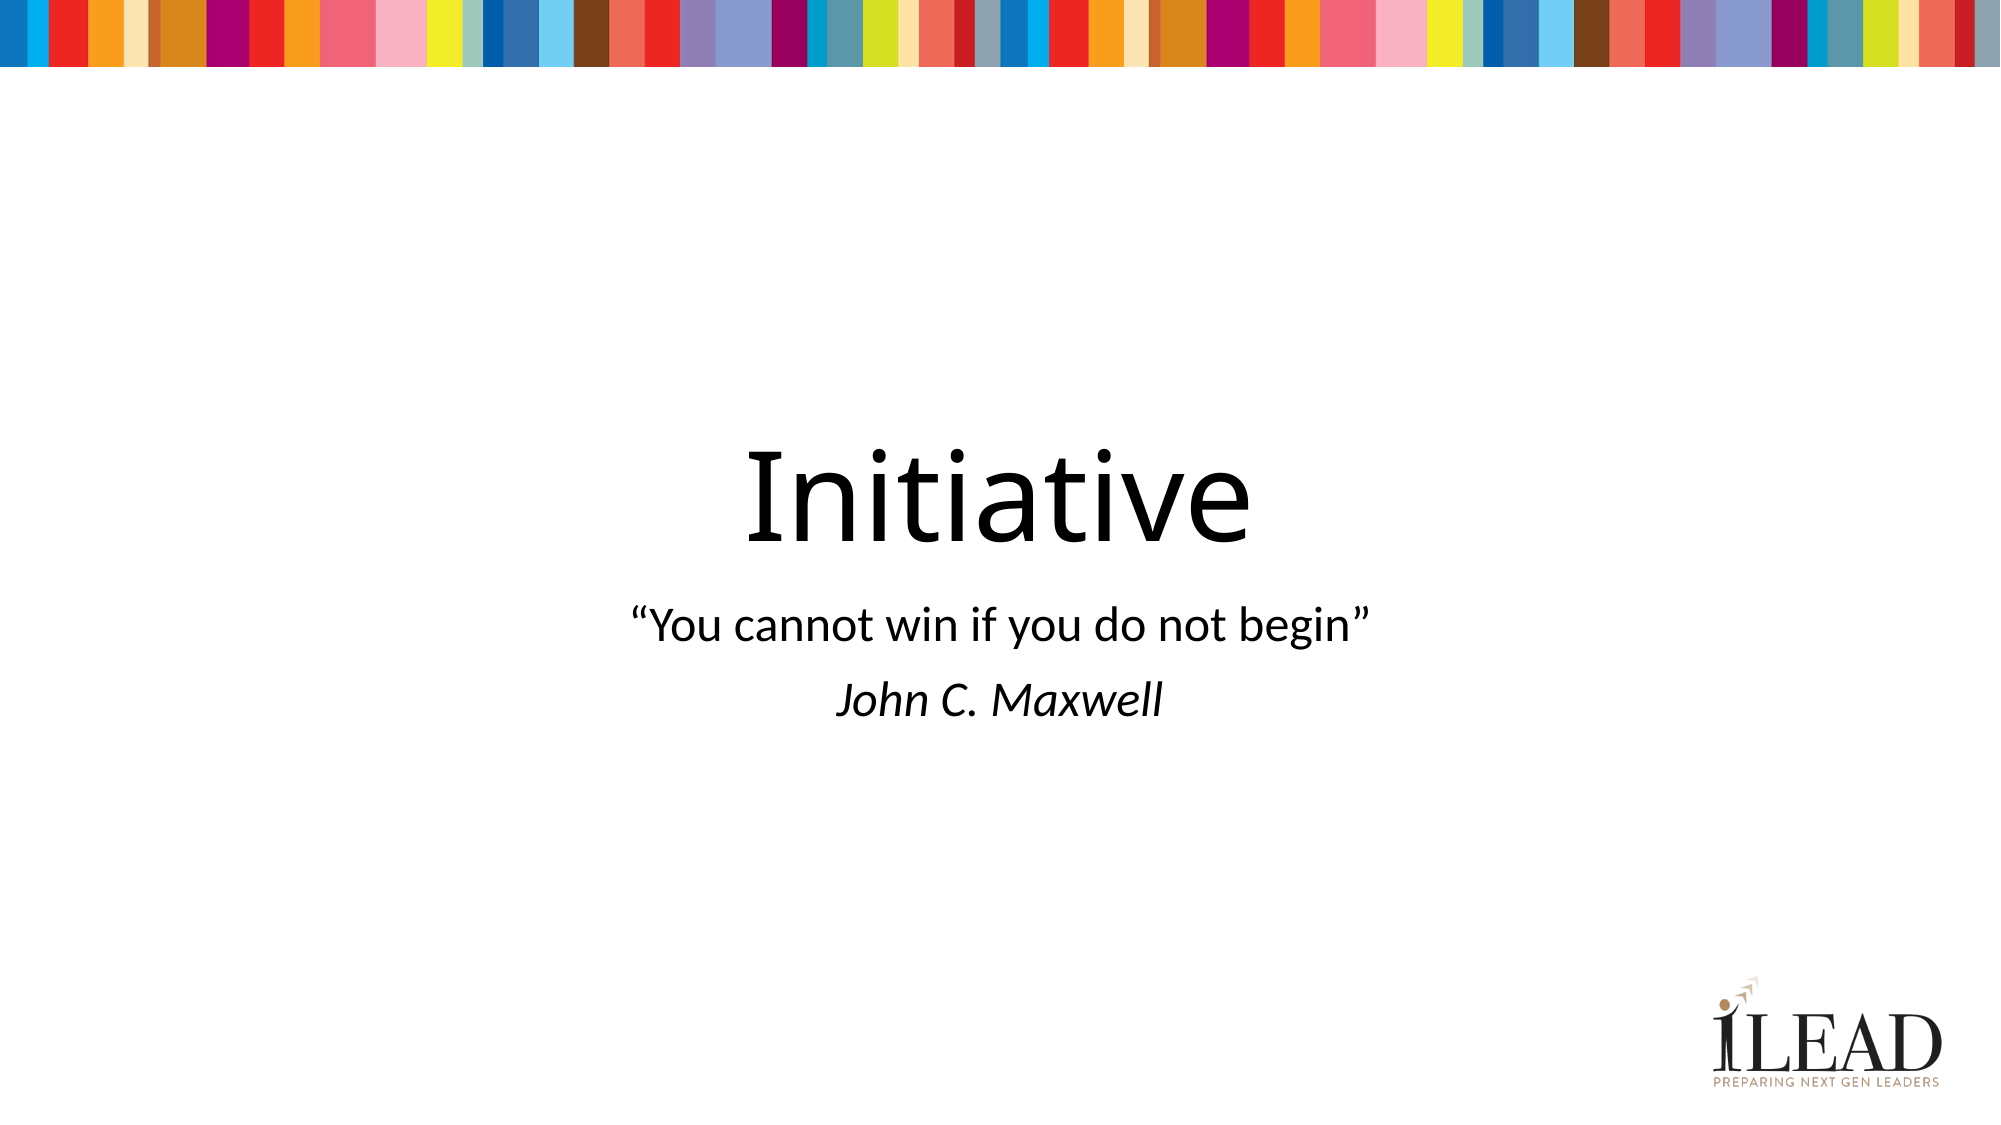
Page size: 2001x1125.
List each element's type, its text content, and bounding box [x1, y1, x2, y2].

picture [1048, 0, 1808, 67]
picture [0, 0, 26, 67]
subtitle “You cannot win if you do not begin” John C. Maxwell [249, 590, 1750, 863]
title Initiative [249, 184, 1750, 576]
picture [1828, 0, 2000, 67]
picture [828, 0, 1026, 67]
picture [48, 0, 808, 67]
picture [1709, 972, 1945, 1091]
